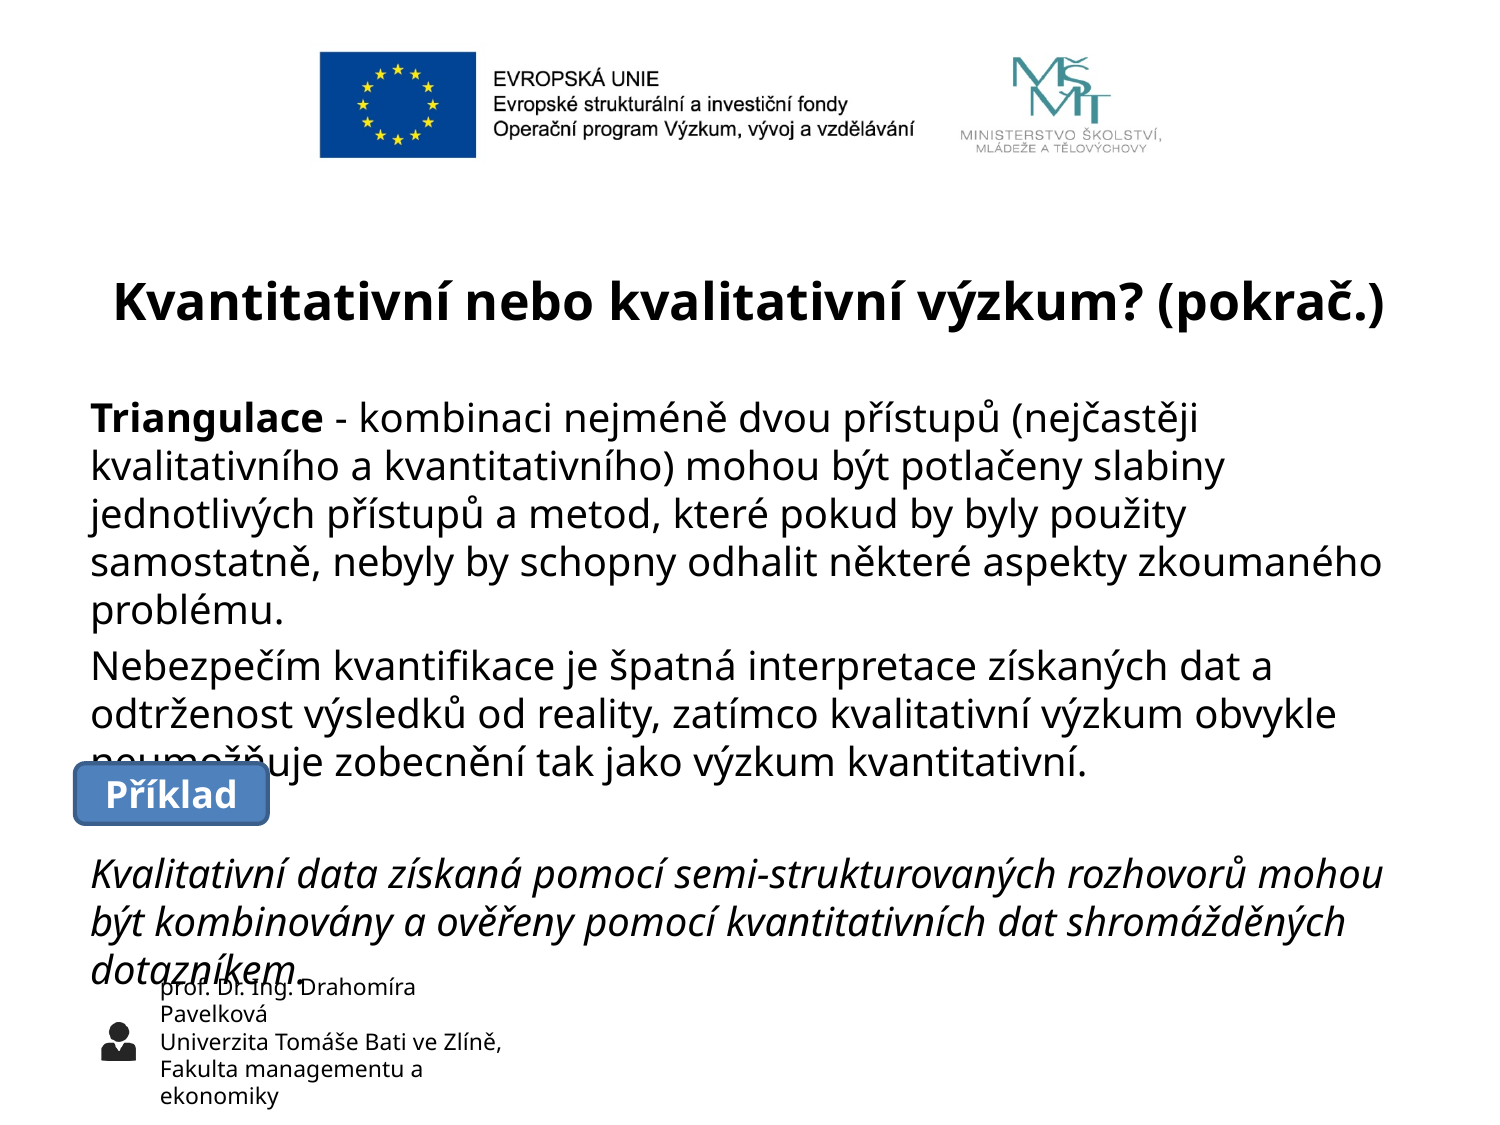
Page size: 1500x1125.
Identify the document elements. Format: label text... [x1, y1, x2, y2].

text_box Příklad [72, 761, 270, 826]
footer prof. Dr. Ing. Drahomíra Pavelková Univerzita Tomáše Bati ve Zlíně, Fakulta managementu a ekonomiky [145, 999, 526, 1083]
list Triangulace - kombinaci nejméně dvou přístupů (nejčastěji kvalitativního a kvantitativního) mohou být potlačeny slabiny jednotlivých přístupů a metod, které pokud by byly použity samostatně, nebyly by schopny odhalit některé aspekty zkoumaného problému. Nebezpečím kvantifikace je špatná interpretace získaných dat a odtrženost výsledků od reality, zatímco kvalitativní výzkum obvykle neumožňuje zobecnění tak jako výzkum kvantitativní. Kvalitativní data získaná pomocí semi-strukturovaných rozhovorů mohou být kombinovány a ověřeny pomocí kvantitativních dat shromážděných dotazníkem. [75, 385, 1425, 1005]
title Kvantitativní nebo kvalitativní výzkum? (pokrač.) [75, 231, 1425, 368]
picture [267, 0, 1213, 210]
picture [101, 1021, 136, 1062]
